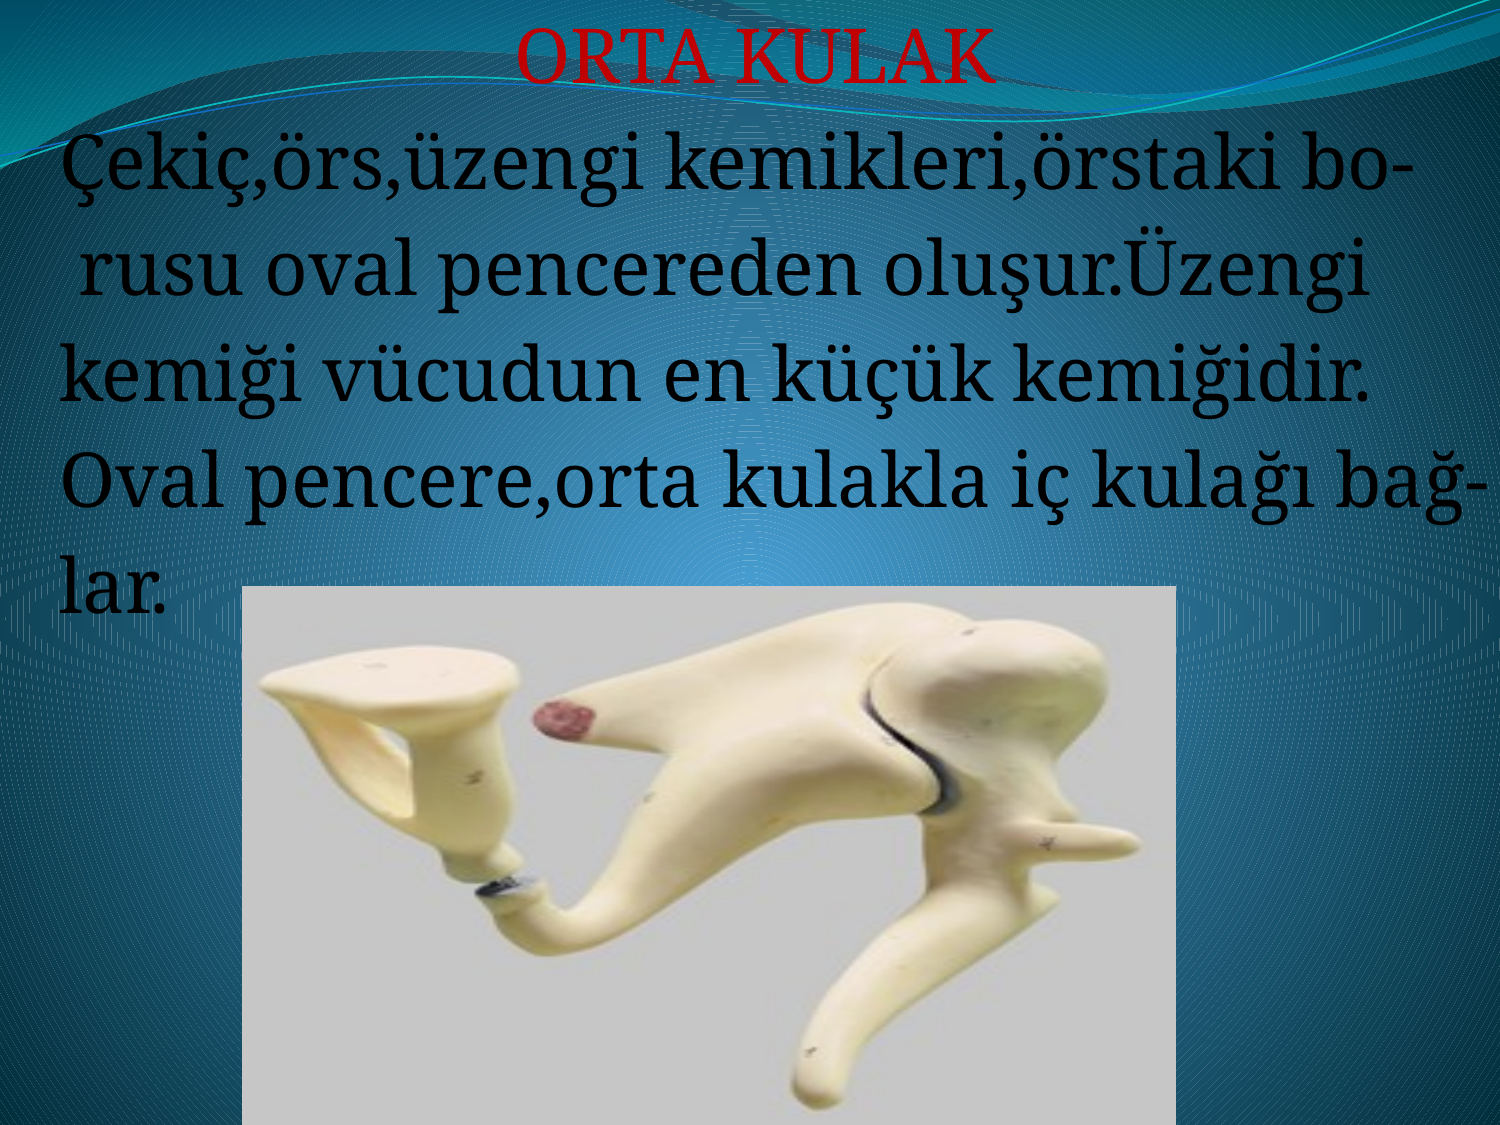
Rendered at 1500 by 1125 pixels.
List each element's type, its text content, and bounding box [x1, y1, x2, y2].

picture [241, 585, 1176, 1125]
subtitle ORTA KULAK Çekiç,örs,üzengi kemikleri,örstaki bo- rusu oval pencereden oluşur.Üzengi kemiği vücudun en küçük kemiğidir. Oval pencere,orta kulakla iç kulağı bağ- lar. [0, 0, 1500, 1125]
